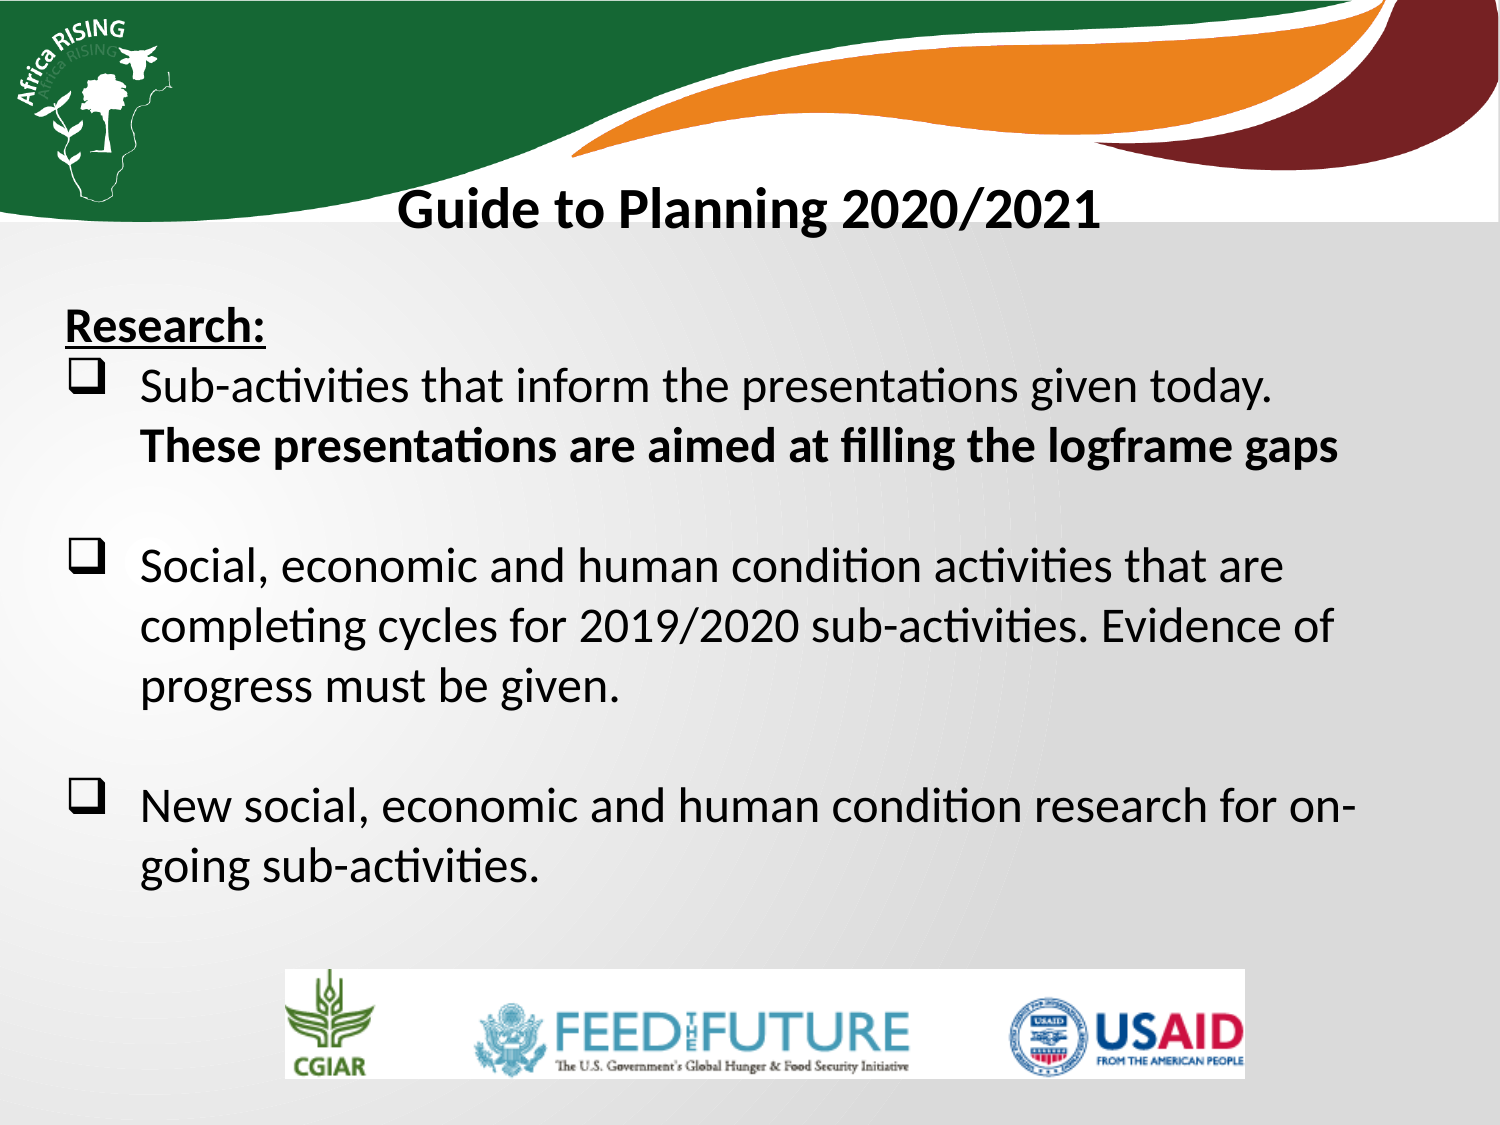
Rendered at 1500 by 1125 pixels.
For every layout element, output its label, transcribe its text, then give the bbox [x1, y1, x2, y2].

picture [0, 0, 1499, 162]
text_box Research: Sub-activities that inform the presentations given today. These presentations are aimed at filling the logframe gaps Social, economic and human condition activities that are completing cycles for 2019/2020 sub-activities. Evidence of progress must be given. New social, economic and human condition research for on-going sub-activities. [49, 224, 1400, 960]
text_box Guide to Planning 2020/2021 [0, 162, 1500, 248]
picture [285, 969, 1245, 1079]
